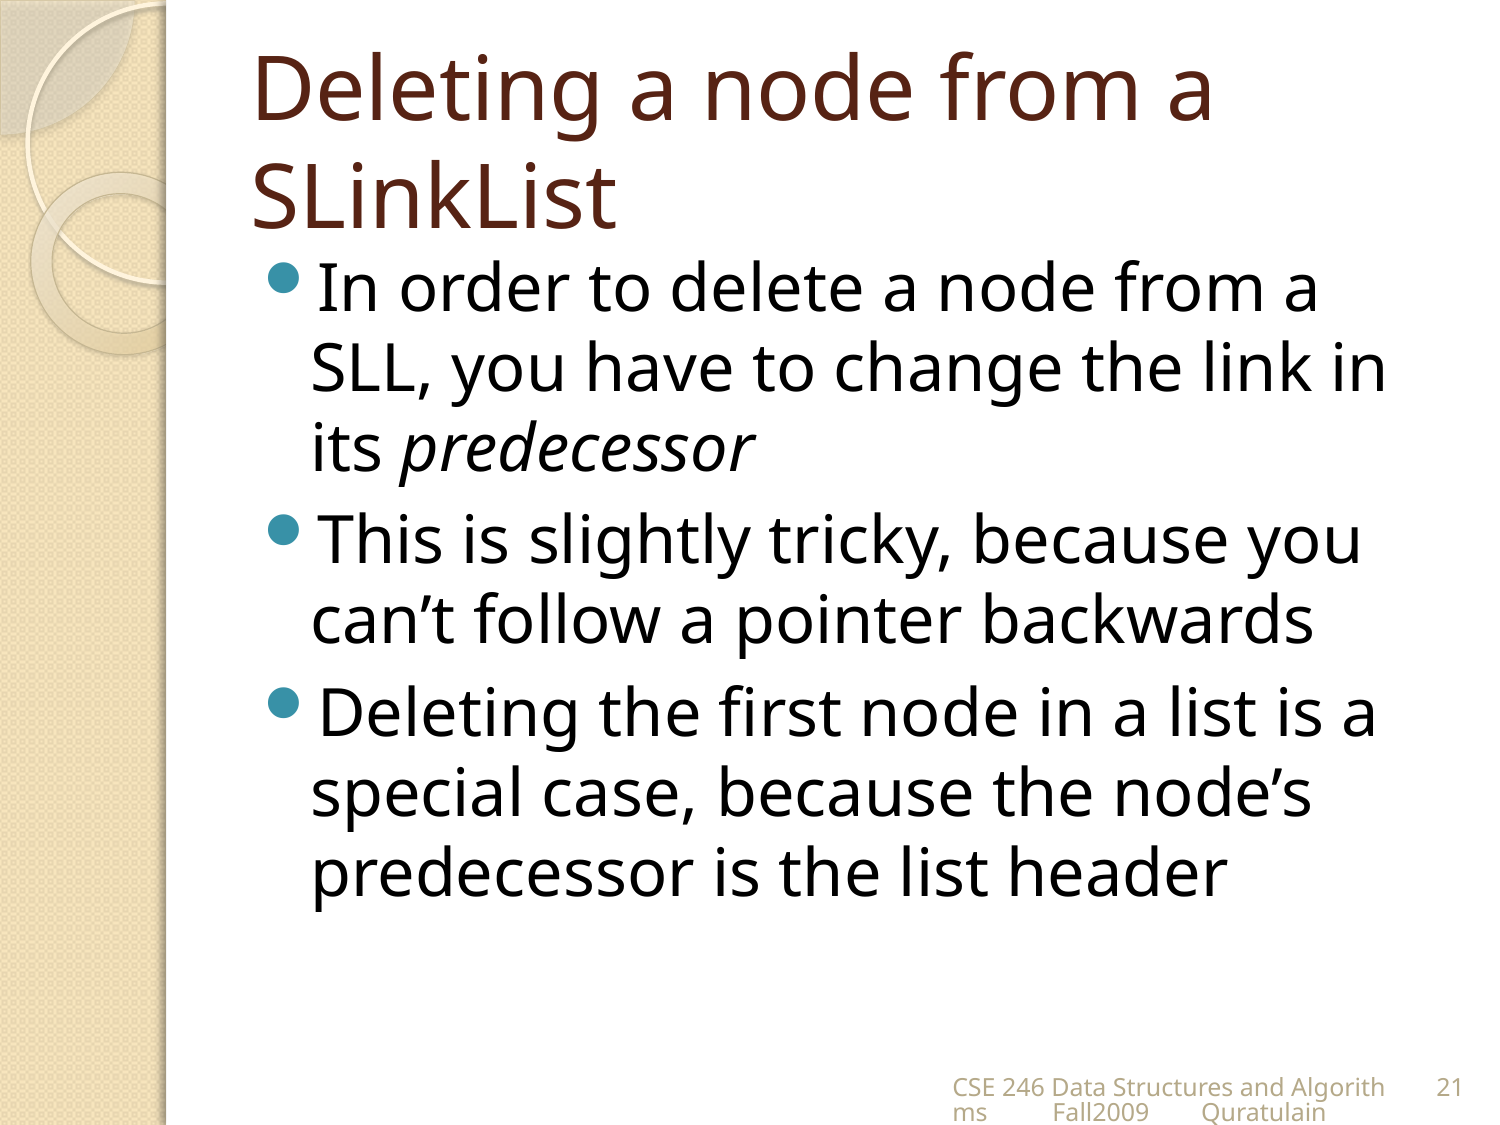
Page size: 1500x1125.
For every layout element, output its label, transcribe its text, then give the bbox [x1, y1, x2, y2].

slide_number 21 [1413, 1034, 1488, 1113]
list In order to delete a node from a SLL, you have to change the link in its predecessor This is slightly tricky, because you can’t follow a pointer backwards Deleting the first node in a list is a special case, because the node’s predecessor is the list header [235, 237, 1466, 1025]
footer CSE 246 Data Structures and Algorithms Fall2009 Quratulain [937, 1034, 1413, 1113]
title Deleting a node from a SLinkList [235, 45, 1466, 233]
